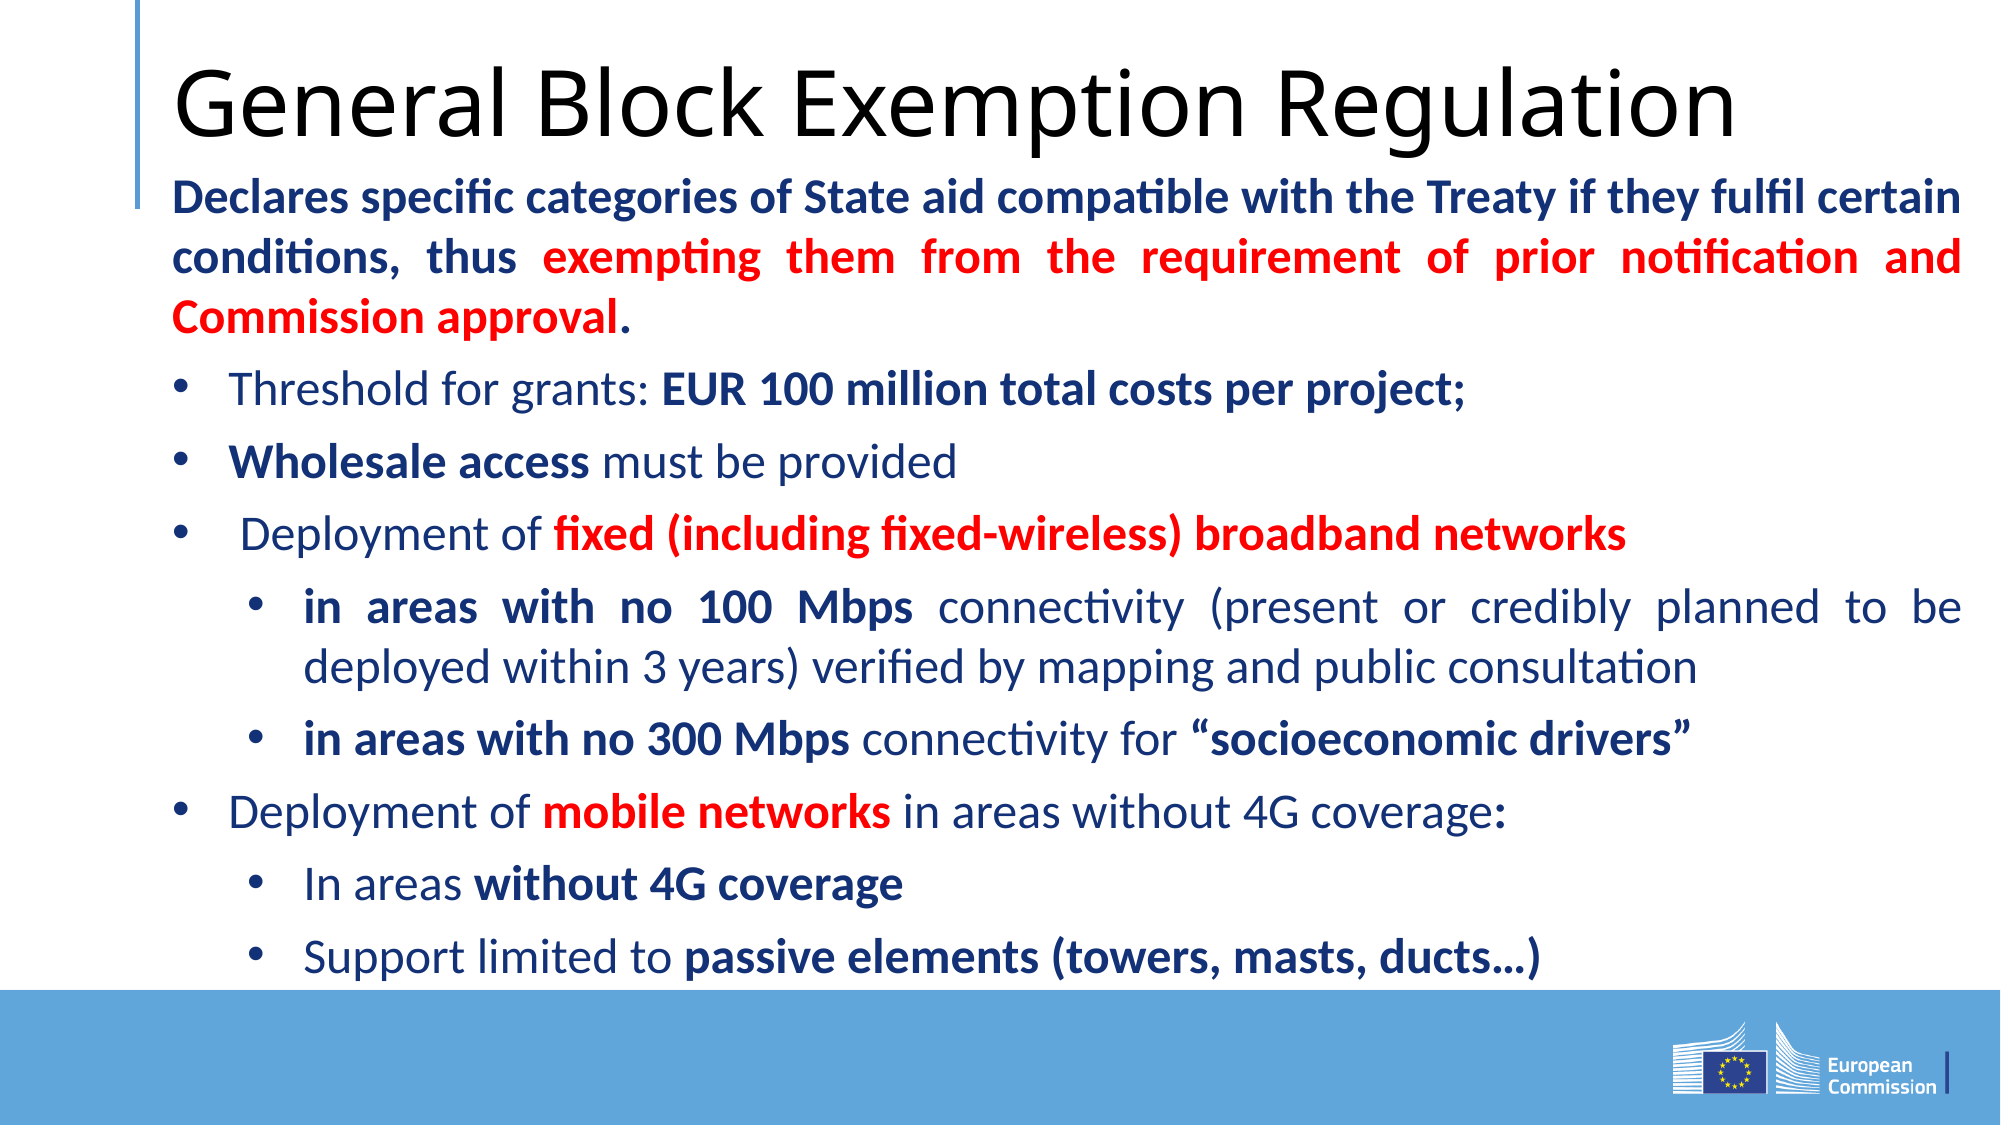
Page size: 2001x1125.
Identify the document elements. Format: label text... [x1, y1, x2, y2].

picture [0, 0, 2001, 1125]
text_box Declares specific categories of State aid compatible with the Treaty if they fulfil certain conditions, thus exempting them from the requirement of prior notification and Commission approval. Threshold for grants: EUR 100 million total costs per project; Wholesale access must be provided Deployment of fixed (including fixed-wireless) broadband networks in areas with no 100 Mbps connectivity (present or credibly planned to be deployed within 3 years) verified by mapping and public consultation in areas with no 300 Mbps connectivity for “socioeconomic drivers” Deployment of mobile networks in areas without 4G coverage: In areas without 4G coverage Support limited to passive elements (towers, masts, ducts…) [157, 155, 1978, 1125]
title General Block Exemption Regulation [157, 29, 1885, 155]
